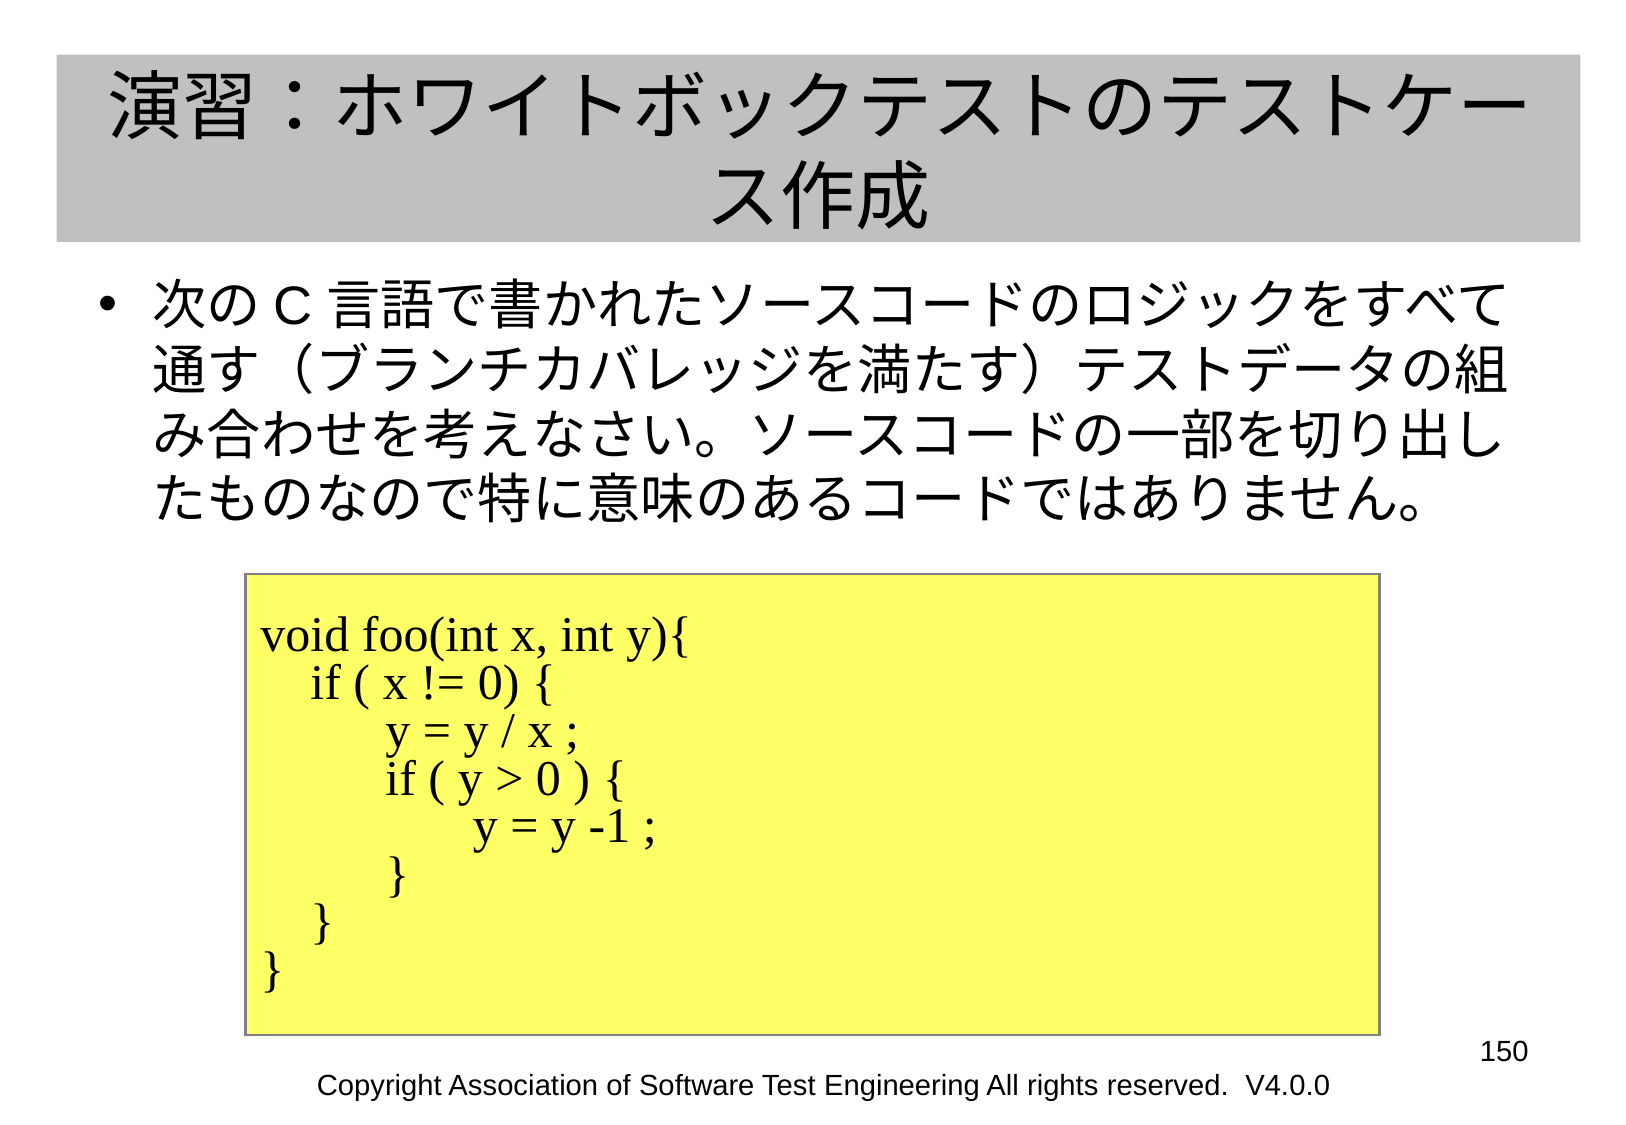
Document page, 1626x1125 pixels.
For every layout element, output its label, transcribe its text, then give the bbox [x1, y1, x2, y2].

title 演習：ホワイトボックテストのテストケース作成 [56, 54, 1581, 243]
slide_number ‹#› [1164, 1024, 1544, 1103]
footer Copyright Association of Software Test Engineering All rights reserved. V4.0.0 [233, 1058, 1415, 1103]
text_box void foo(int x, int y){ if ( x != 0) { y = y / x ; if ( y > 0 ) { y = y -1 ; } } } [245, 574, 1380, 1035]
list 次のC言語で書かれたソースコードのロジックをすべて通す（ブランチカバレッジを満たす）テストデータの組み合わせを考えなさい。ソースコードの一部を切り出したものなので特に意味のあるコードではありません。 [81, 262, 1544, 1005]
